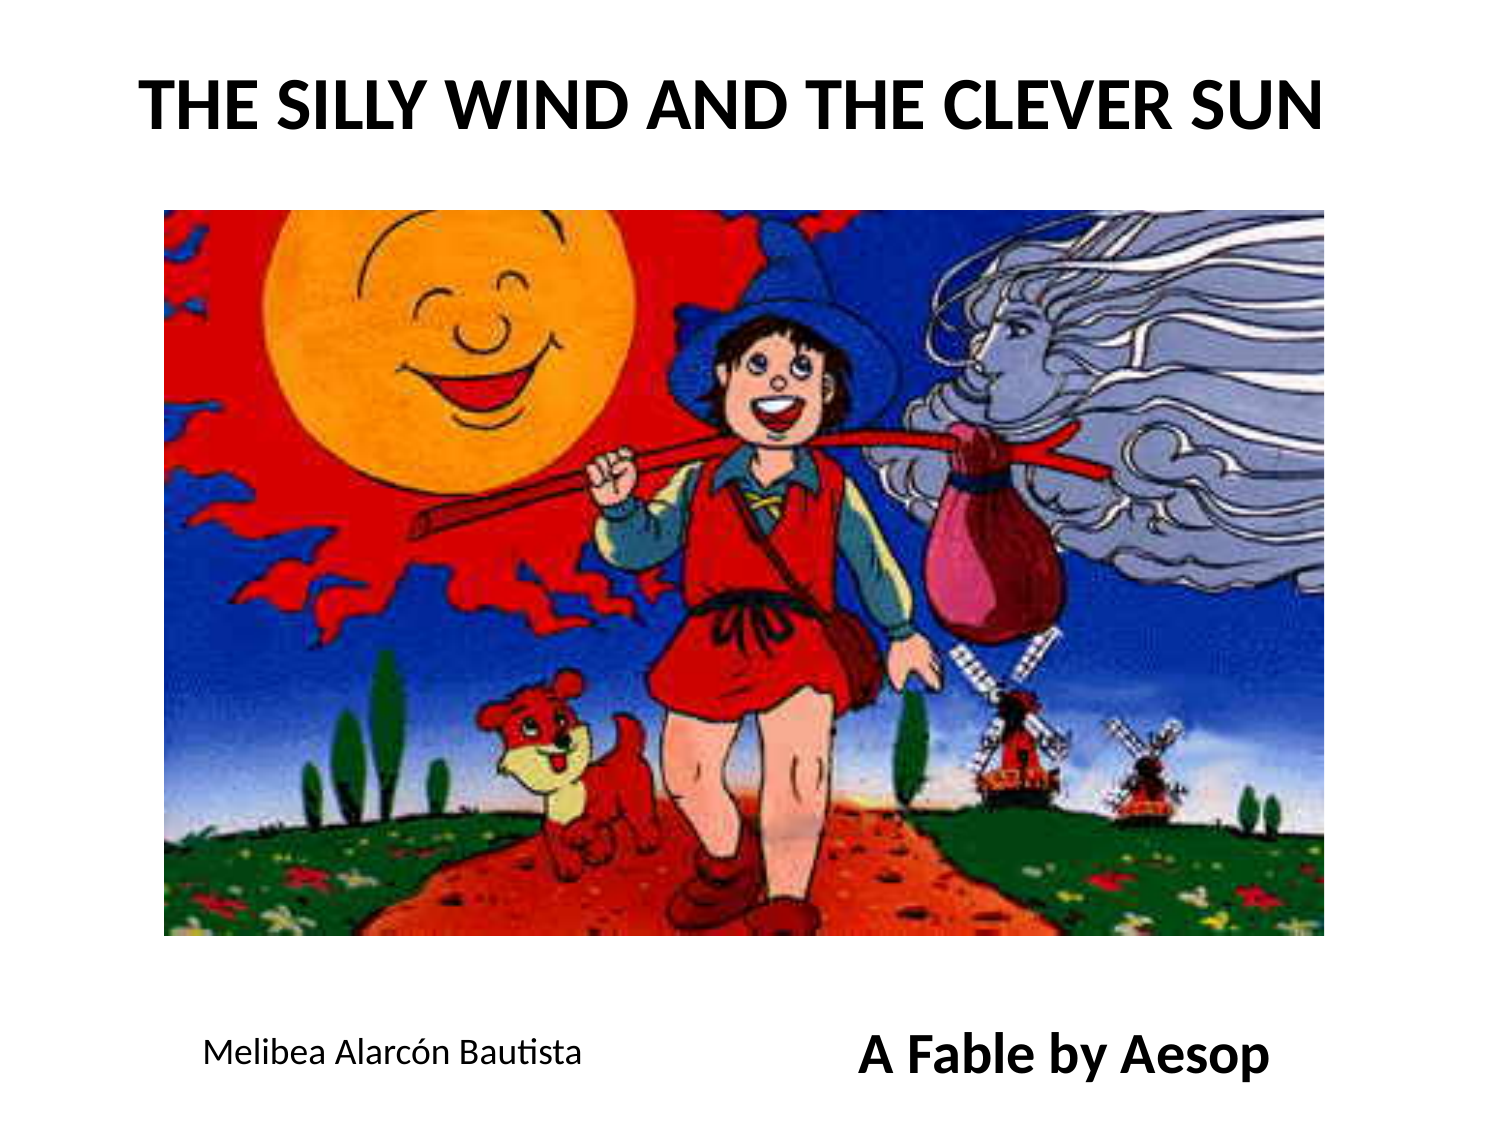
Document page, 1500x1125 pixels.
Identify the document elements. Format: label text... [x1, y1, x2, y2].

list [163, 210, 1325, 936]
text_box A Fable by Aesop [843, 1007, 1447, 1093]
text_box Melibea Alarcón Bautista [187, 1019, 856, 1080]
text_box THE SILLY WIND AND THE CLEVER SUN [105, 46, 1360, 152]
